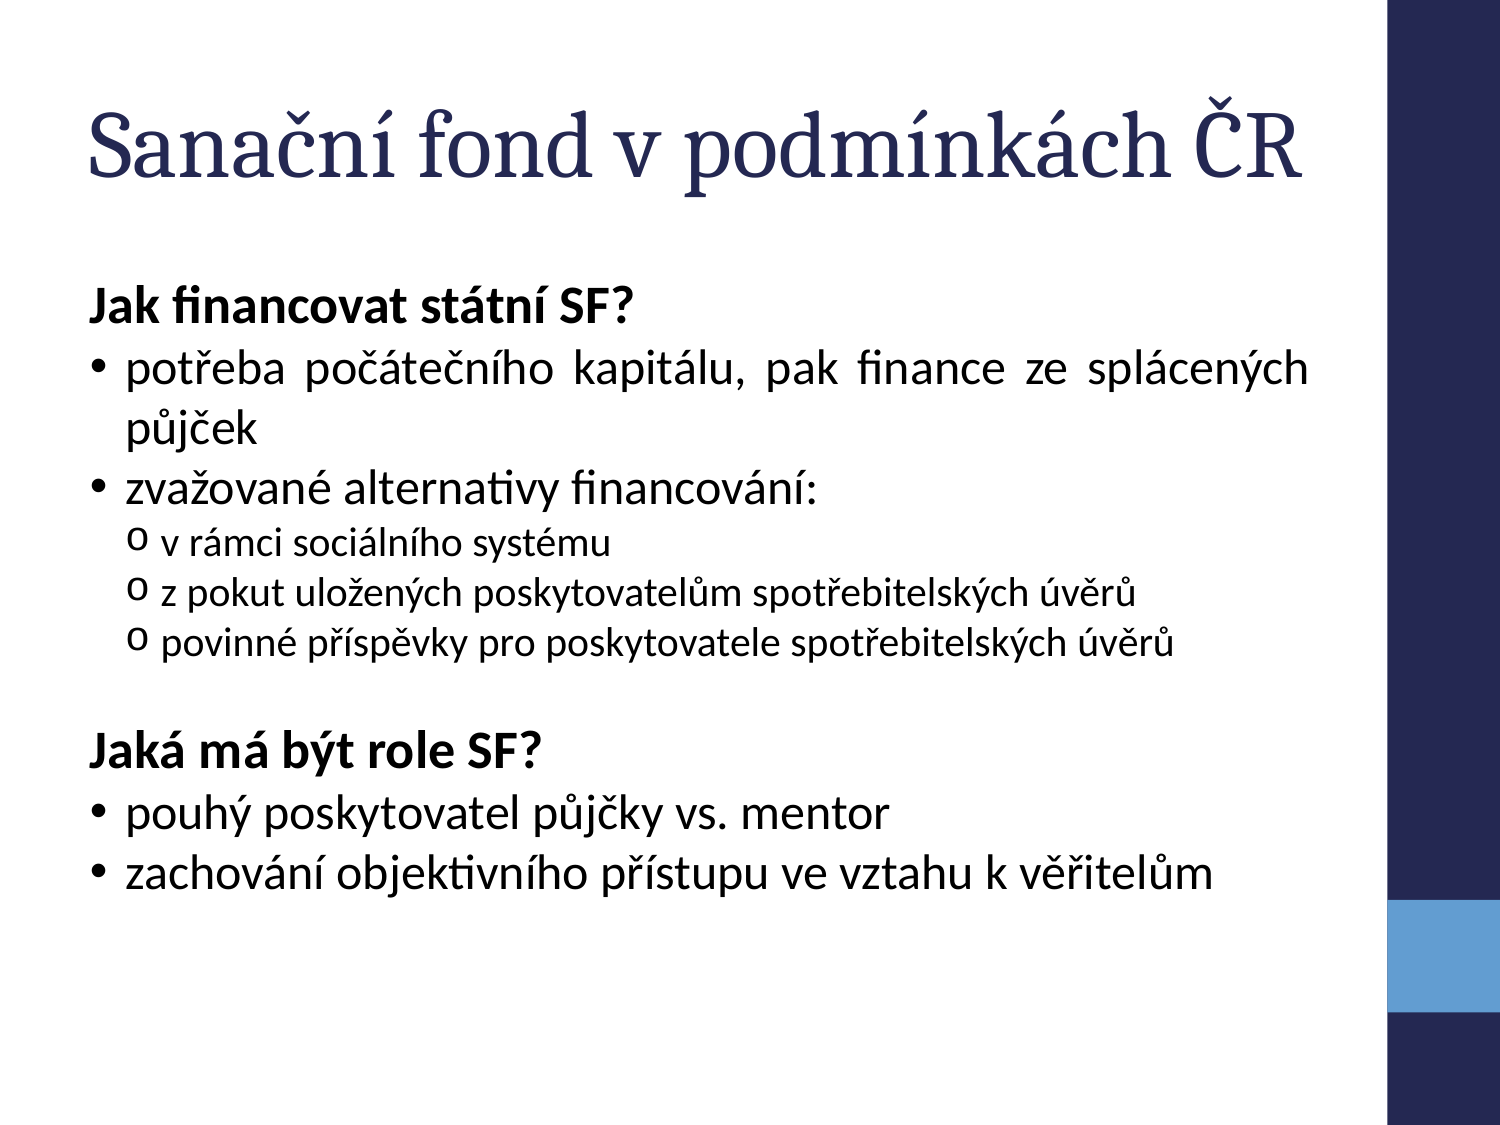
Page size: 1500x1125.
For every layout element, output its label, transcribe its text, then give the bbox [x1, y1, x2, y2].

text_box Jak financovat státní SF? potřeba počátečního kapitálu, pak finance ze splácených půjček zvažované alternativy financování: v rámci sociálního systému z pokut uložených poskytovatelům spotřebitelských úvěrů povinné příspěvky pro poskytovatele spotřebitelských úvěrů Jaká má být role SF? pouhý poskytovatel půjčky vs. mentor zachování objektivního přístupu ve vztahu k věřitelům [74, 262, 1325, 1050]
text_box Sanační fond v podmínkách ČR [74, 45, 1325, 233]
